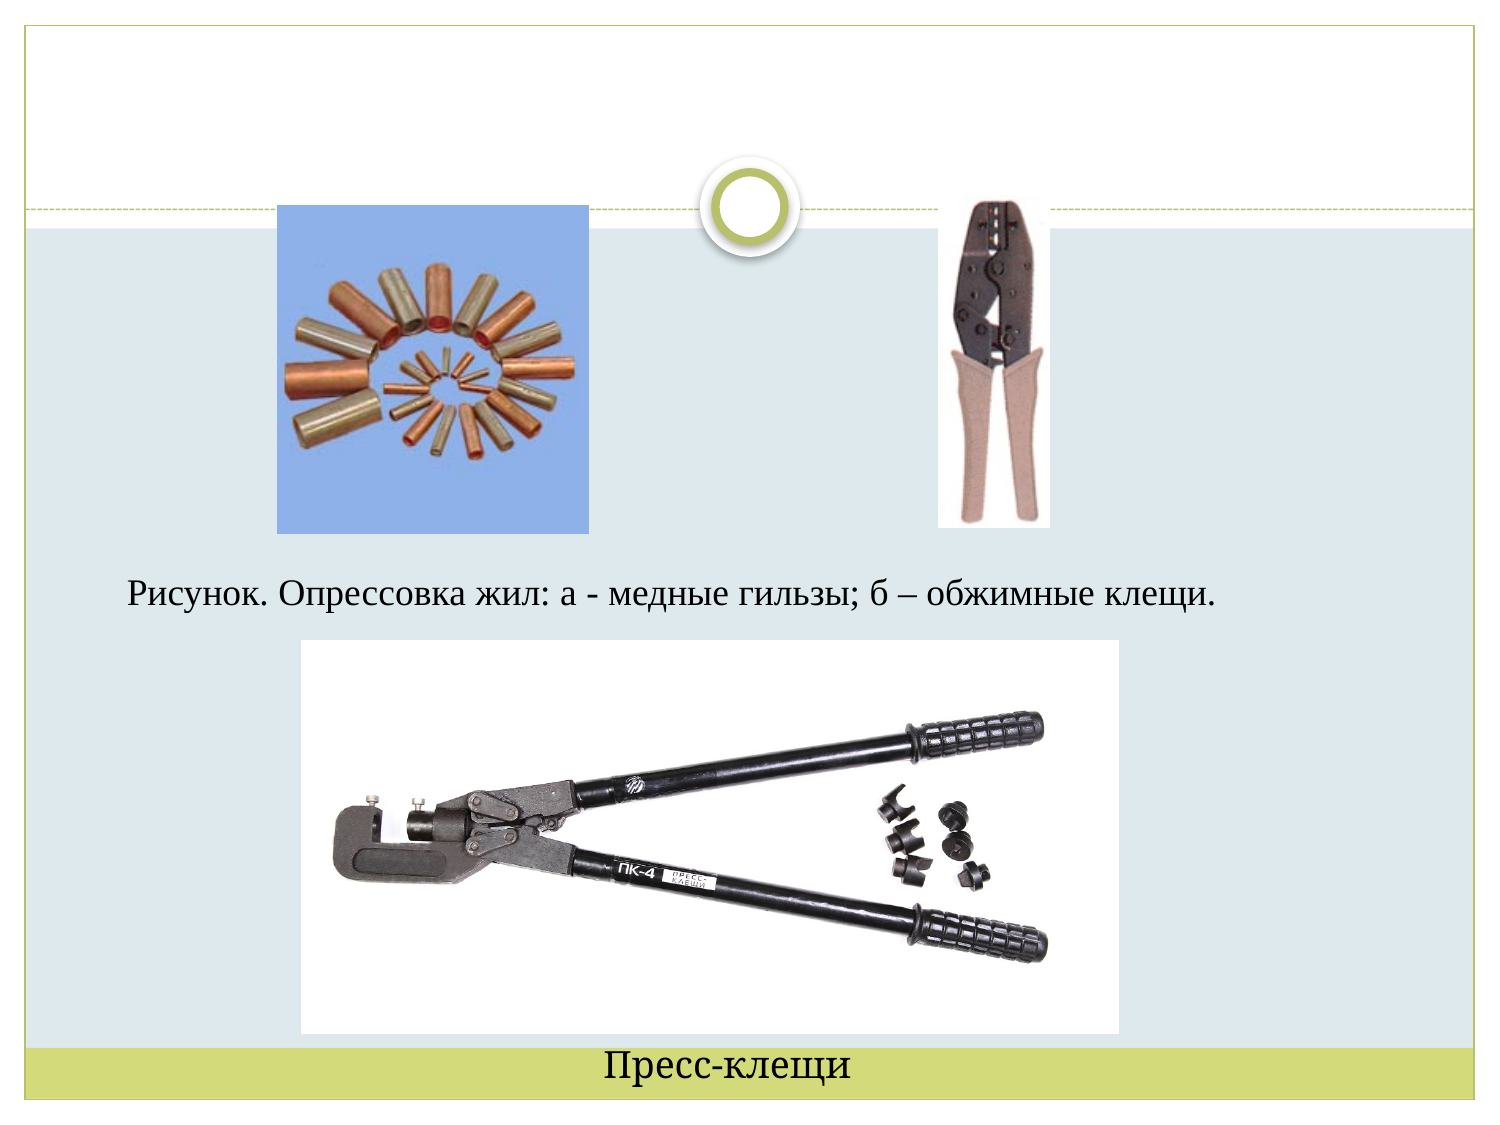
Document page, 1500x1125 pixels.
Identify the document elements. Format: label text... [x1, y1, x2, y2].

picture [938, 194, 1051, 529]
text_box Рисунок. Опрессовка жил: а - медные гильзы; б – обжимные клещи. [112, 560, 1475, 621]
text_box Пресс-клещи [360, 1043, 1105, 1094]
picture [300, 639, 1120, 1034]
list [277, 205, 589, 535]
